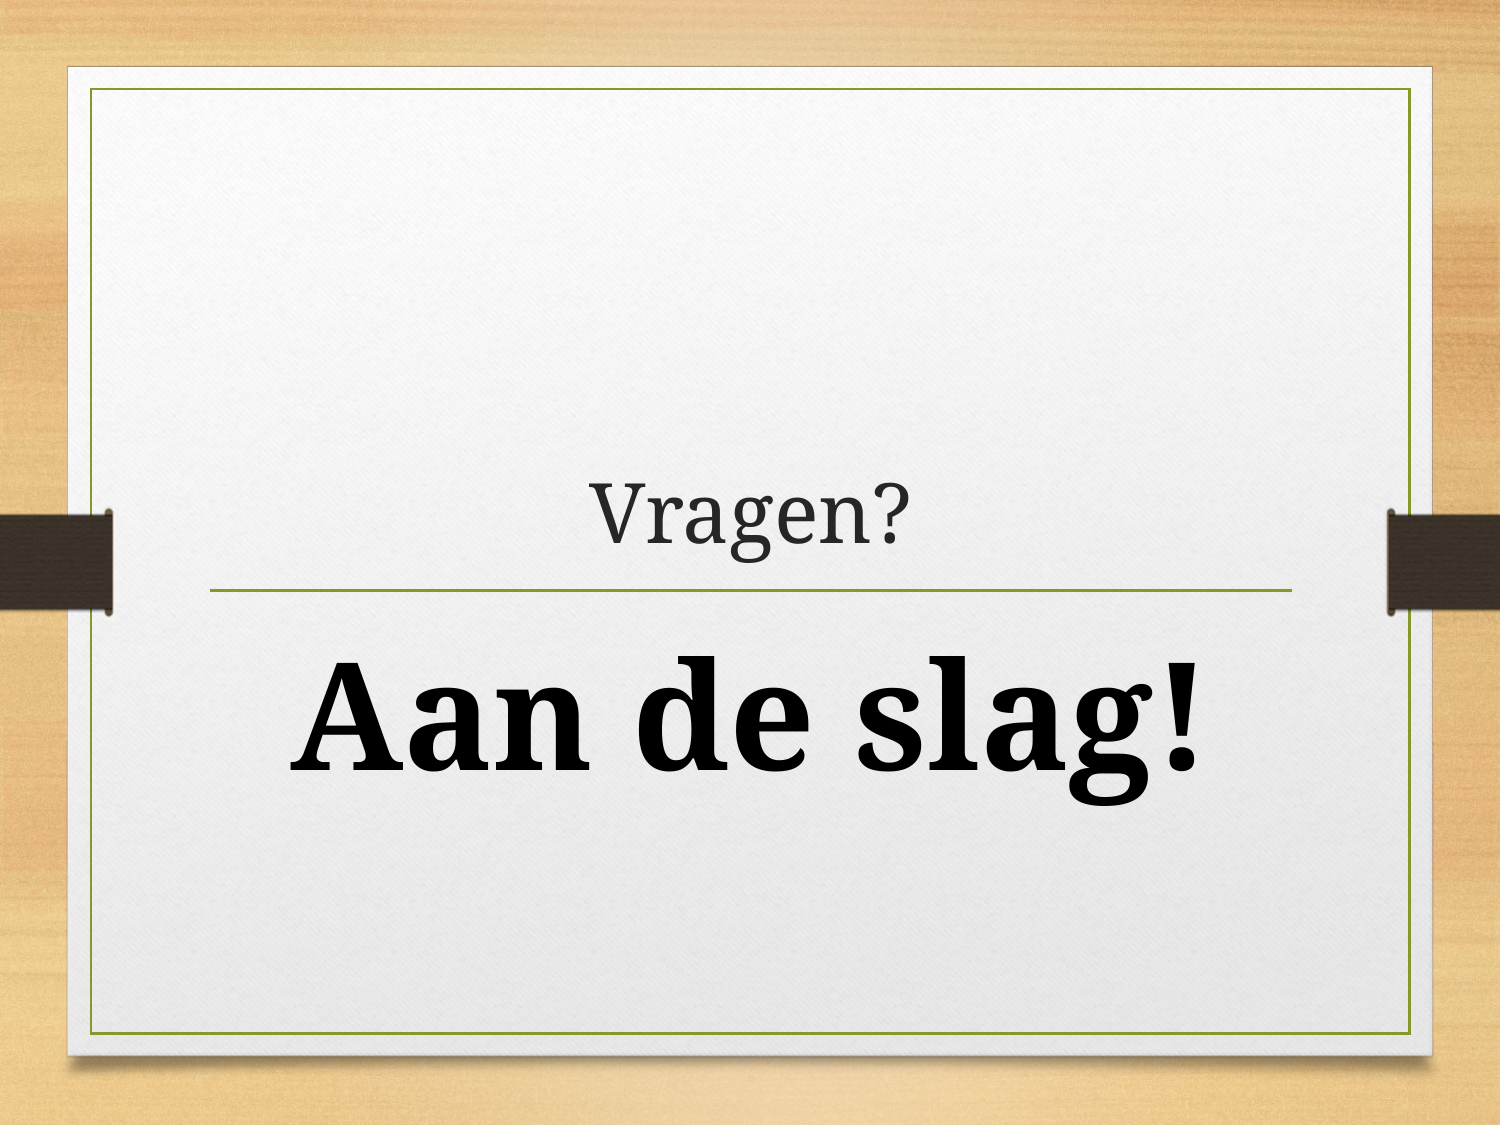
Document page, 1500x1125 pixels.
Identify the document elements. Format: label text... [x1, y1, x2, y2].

title Vragen? [209, 269, 1292, 569]
list Aan de slag! [209, 612, 1292, 792]
picture [0, 0, 1500, 1125]
